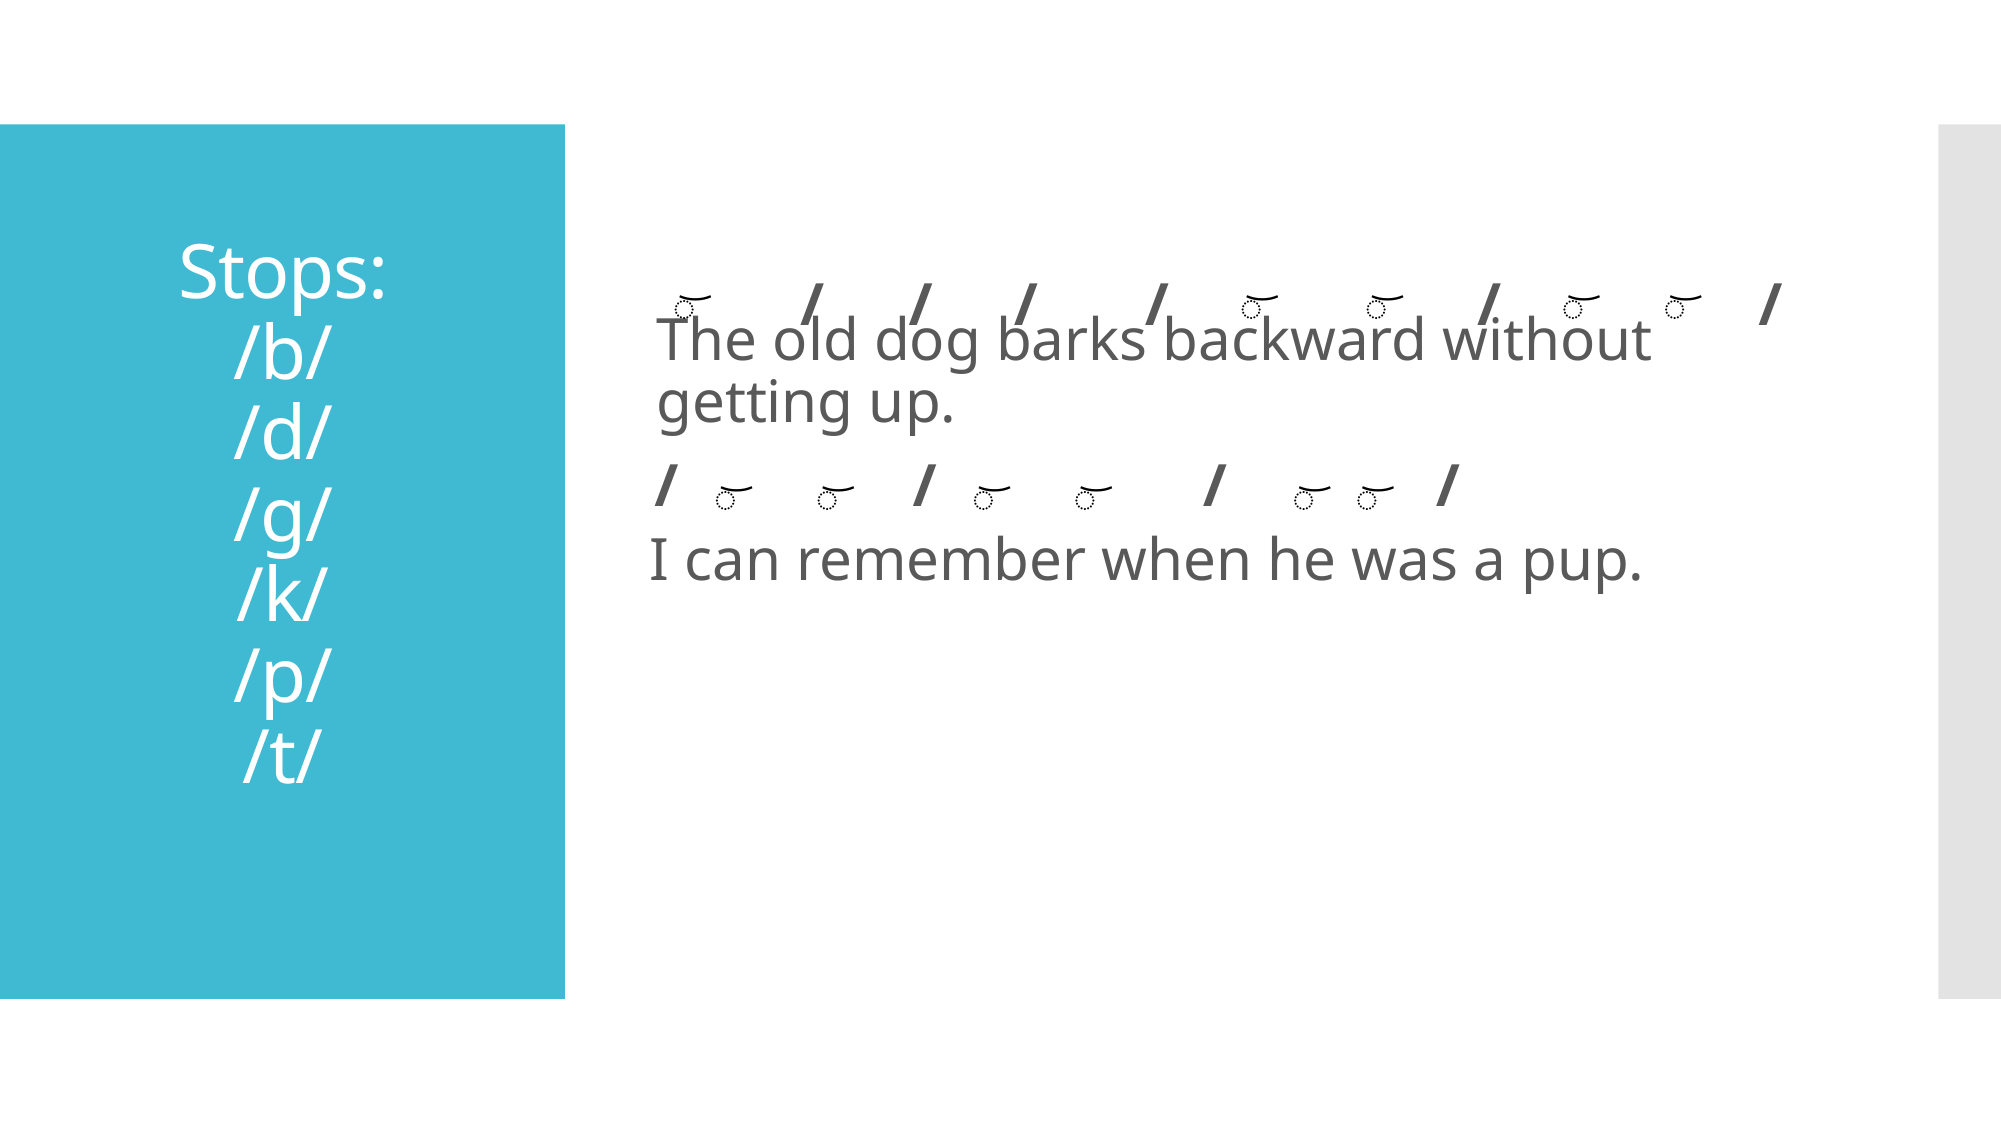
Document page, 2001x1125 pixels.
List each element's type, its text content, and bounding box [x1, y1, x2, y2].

text_box / [1187, 446, 1254, 528]
text_box ͝ [1350, 276, 1403, 337]
text_box ͝ [1225, 276, 1278, 337]
title Stops: /b/ /d/ /g/ /k/ /p/ /t/ [41, 184, 525, 940]
text_box ͝ [699, 467, 752, 527]
text_box / [893, 266, 960, 348]
text_box ͝ [801, 467, 853, 527]
text_box / [999, 266, 1065, 348]
list The old dog barks backward without getting up. [641, 247, 1842, 498]
text_box ͝ [957, 467, 1010, 527]
text_box ͝ [658, 276, 711, 337]
text_box / [1743, 266, 1810, 348]
text_box / [897, 446, 964, 528]
text_box ͝ [1341, 467, 1393, 527]
text_box ͝ [1547, 276, 1599, 337]
text_box / [1420, 446, 1487, 528]
text_box I can remember when he was a pup. [634, 436, 1835, 687]
text_box / [1462, 266, 1529, 348]
text_box / [785, 266, 851, 348]
text_box ͝ [1648, 276, 1701, 337]
text_box / [1129, 266, 1196, 348]
text_box / [639, 446, 706, 528]
text_box ͝ [1278, 467, 1330, 527]
text_box ͝ [1059, 467, 1111, 527]
